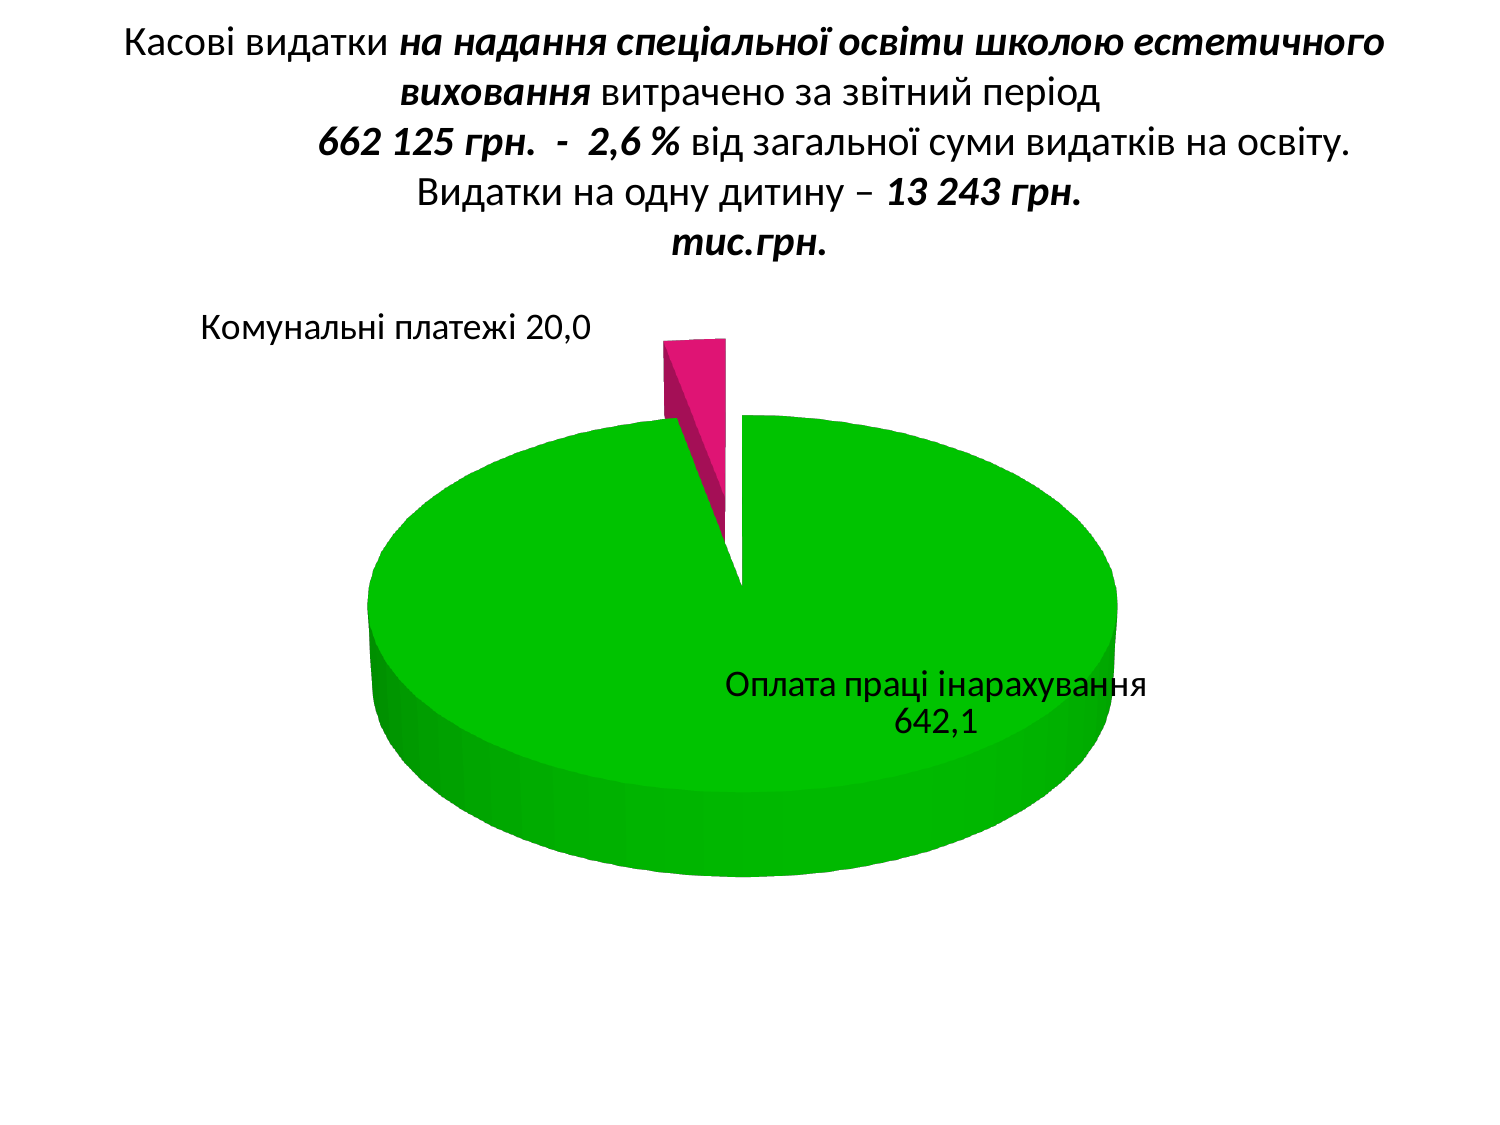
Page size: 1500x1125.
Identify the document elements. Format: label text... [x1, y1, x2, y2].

chart [76, 255, 1427, 998]
title Касові видатки на надання спеціальної освіти школою естетичного виховання витрачено за звітний період 662 125 грн. - 2,6 % від загальної суми видатків на освіту. Видатки на одну дитину – 13 243 грн. тис.грн. [75, 45, 1425, 233]
